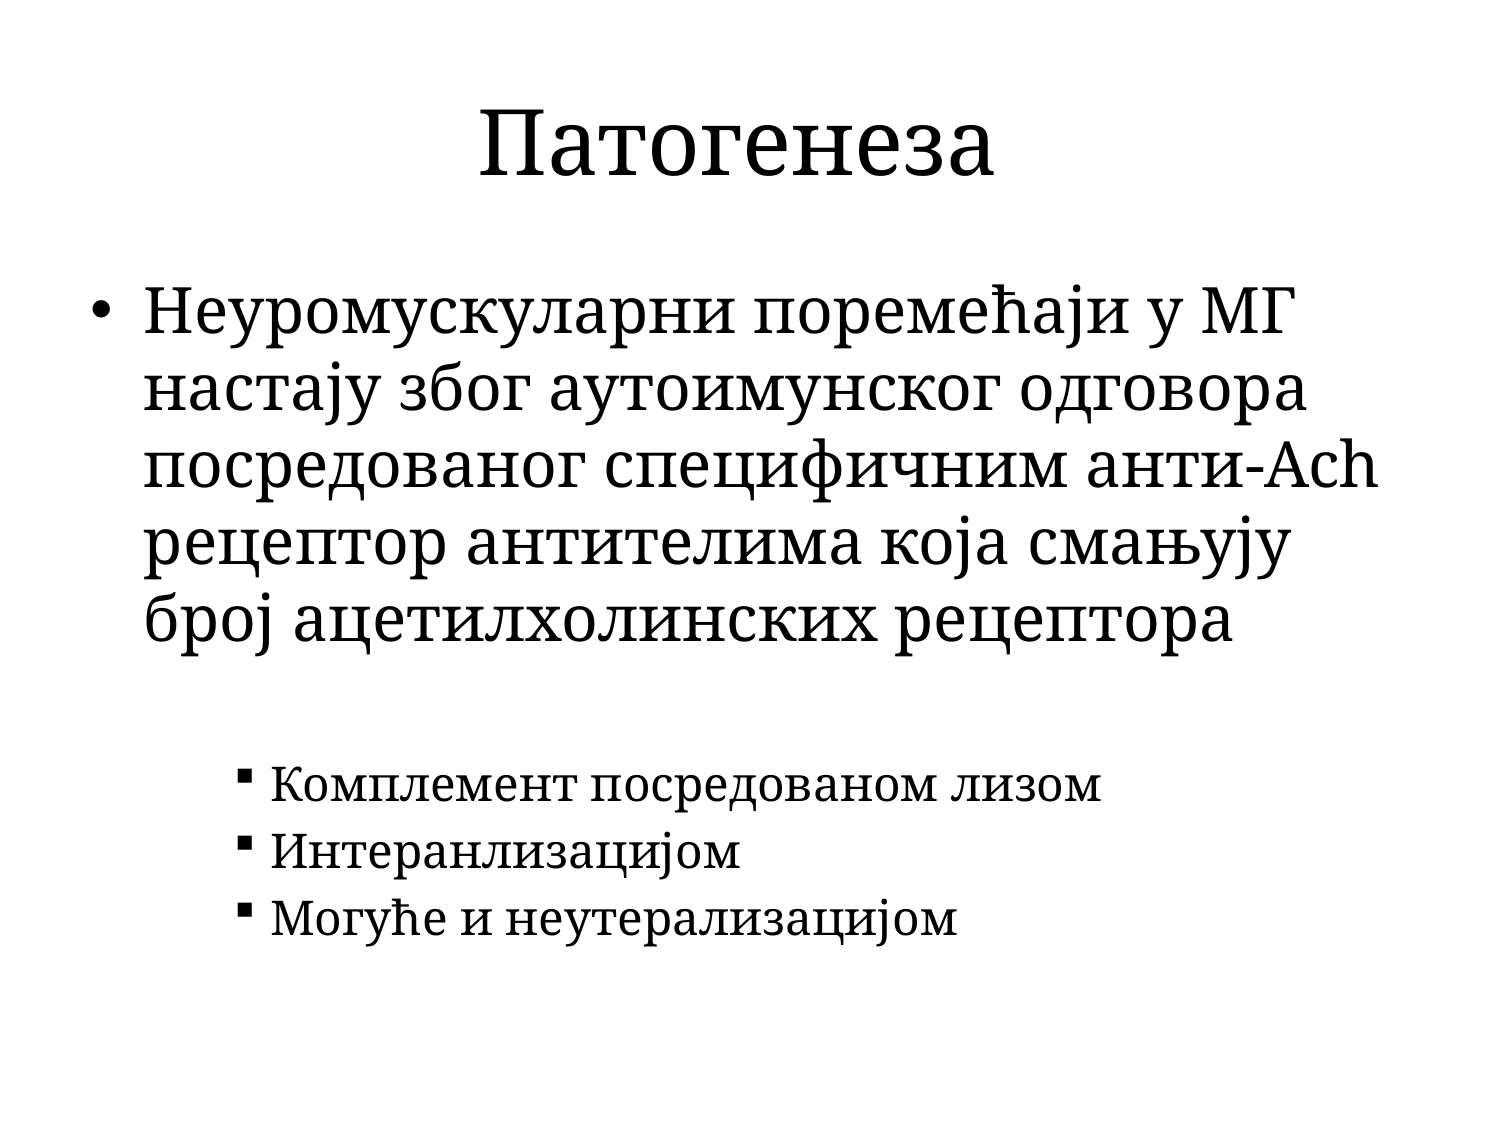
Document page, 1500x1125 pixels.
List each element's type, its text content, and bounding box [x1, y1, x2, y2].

title Патогенеза [75, 45, 1425, 233]
list Неуромускуларни поремећаји у МГ настају због аутоимунског одговора посредованог специфичним анти-Ach рецептор антителима која смањују број ацетилхолинских рецептора Комплемент посредованом лизом Интеранлизацијом Могуће и неутерализацијом [75, 262, 1425, 1005]
